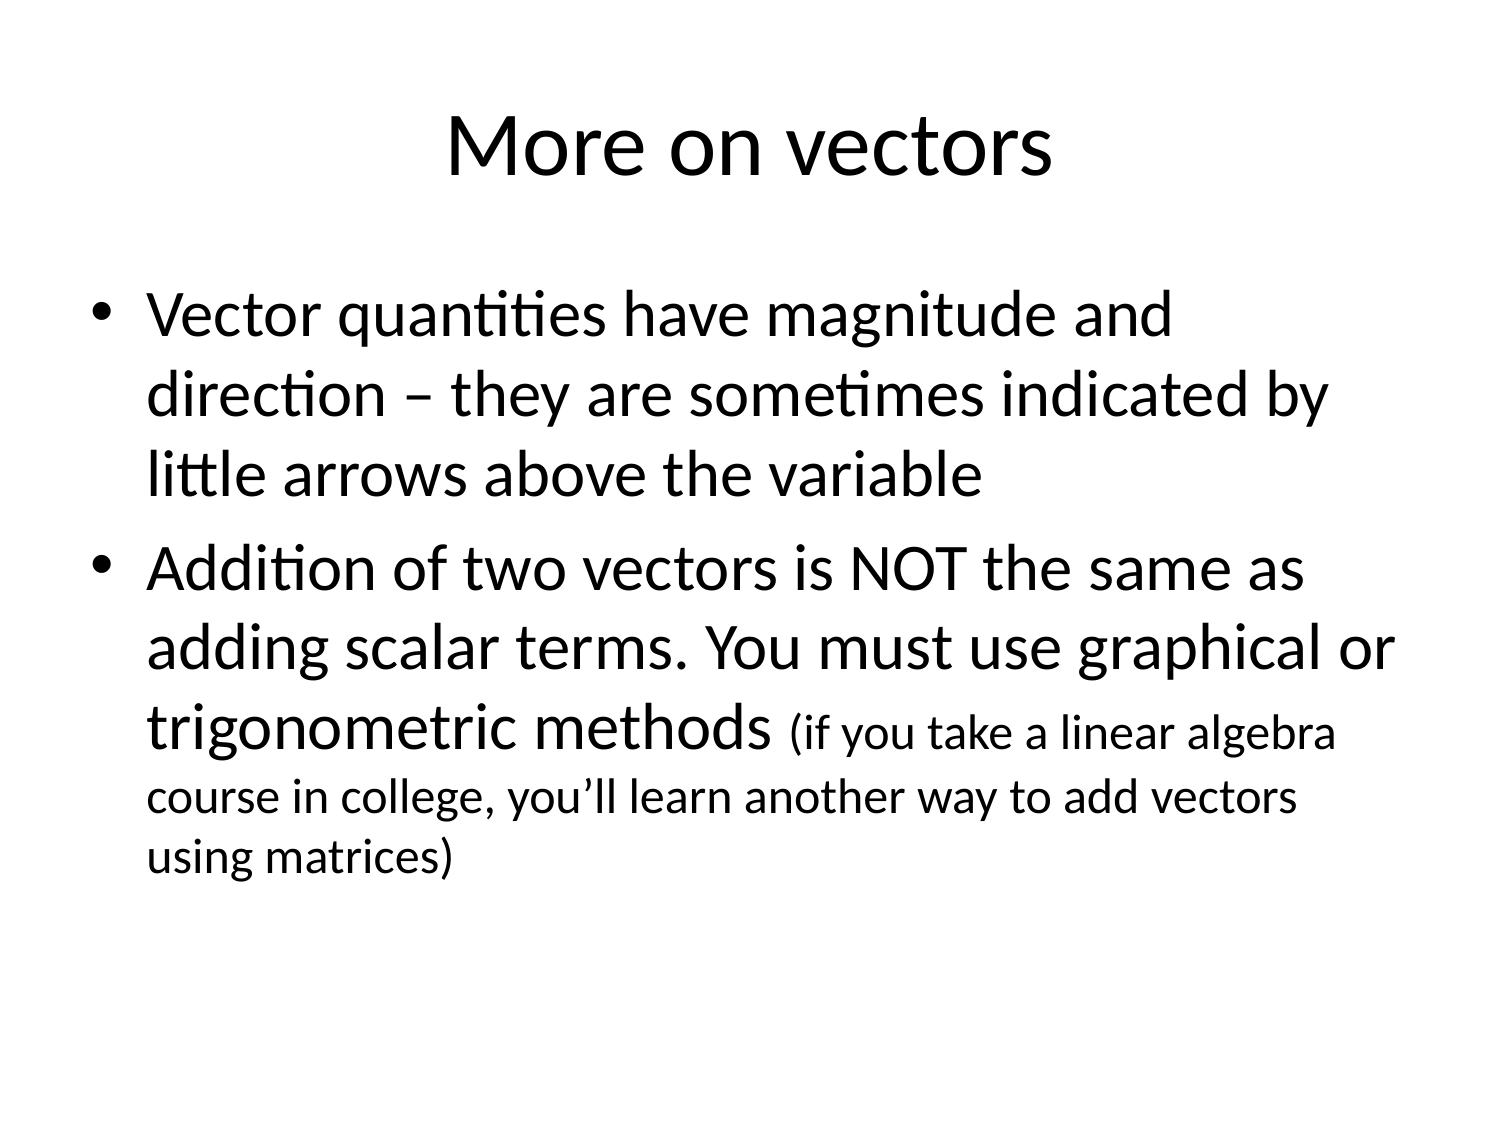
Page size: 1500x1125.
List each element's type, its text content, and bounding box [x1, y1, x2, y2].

title More on vectors [75, 45, 1425, 233]
list Vector quantities have magnitude and direction – they are sometimes indicated by little arrows above the variable Addition of two vectors is NOT the same as adding scalar terms. You must use graphical or trigonometric methods (if you take a linear algebra course in college, you’ll learn another way to add vectors using matrices) [75, 262, 1425, 1005]
